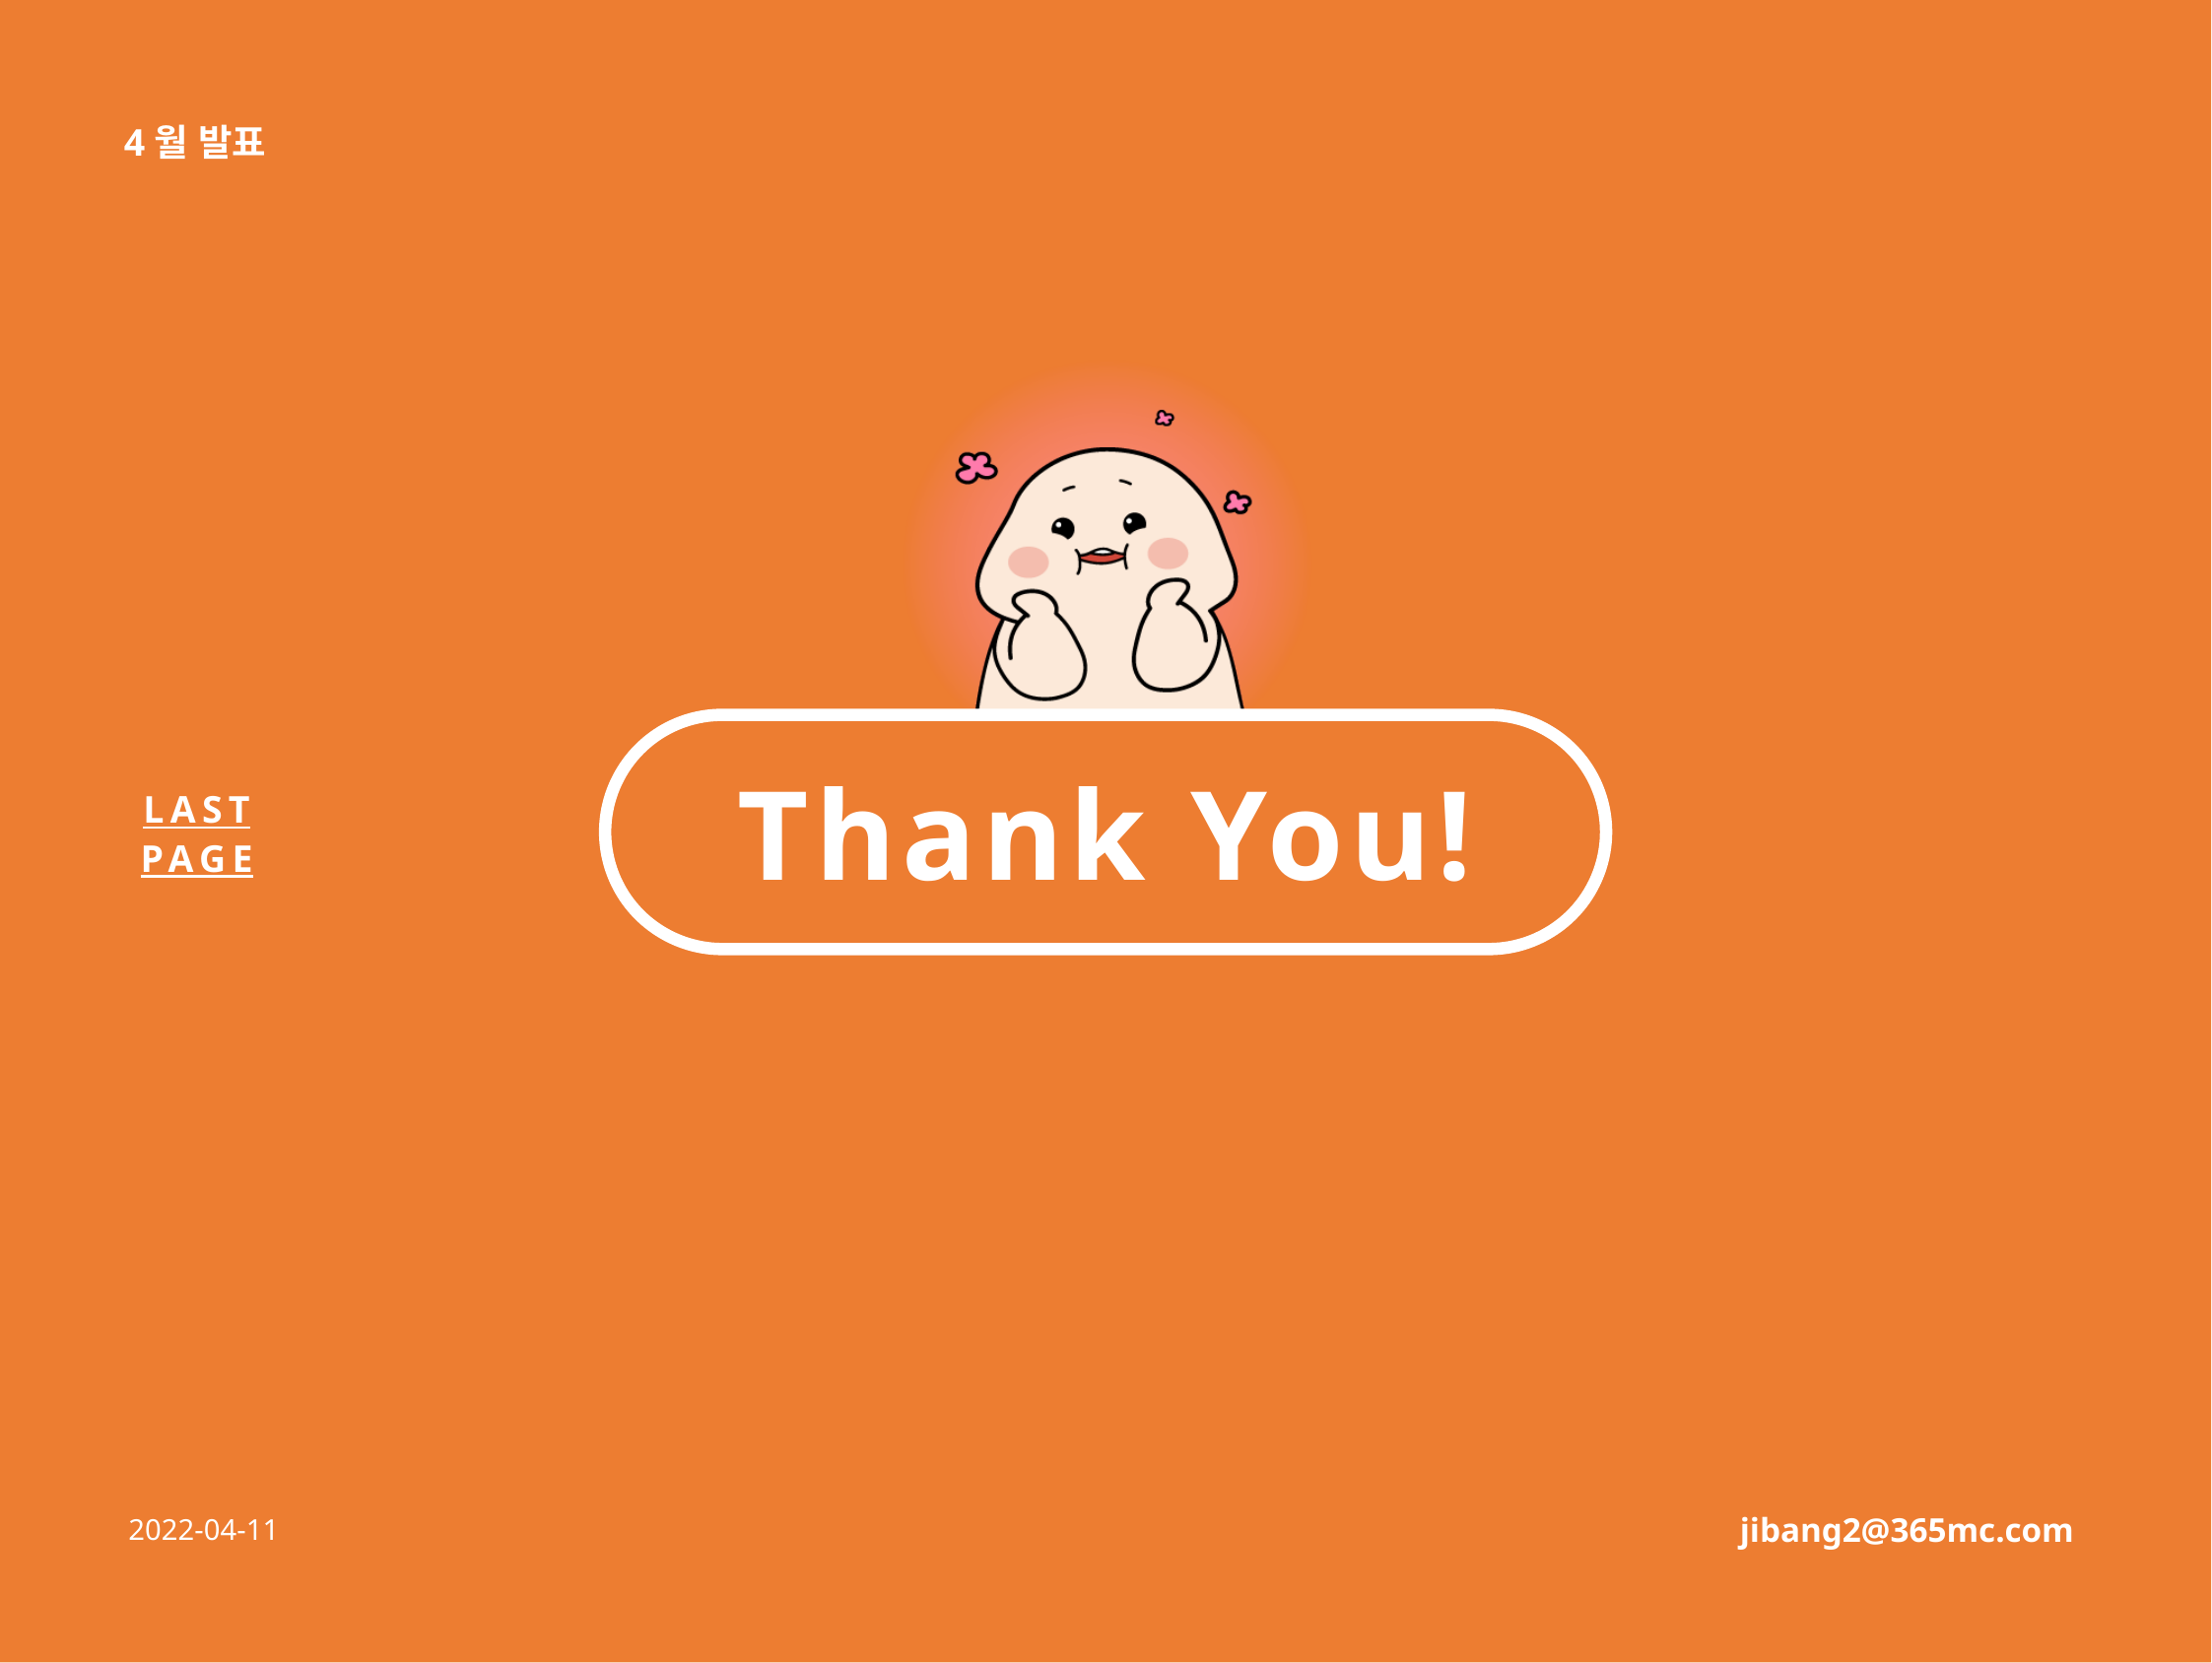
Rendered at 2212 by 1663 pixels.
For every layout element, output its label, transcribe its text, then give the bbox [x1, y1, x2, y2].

text_box [603, 712, 1609, 952]
text_box LAST PAGE [118, 770, 276, 891]
text_box 4월 발표 [101, 86, 289, 175]
text_box [0, 0, 2212, 1663]
picture [886, 318, 1327, 760]
text_box jibang2@365mc.com [1717, 1478, 2097, 1560]
text_box 2022-04-11 [106, 1483, 302, 1558]
